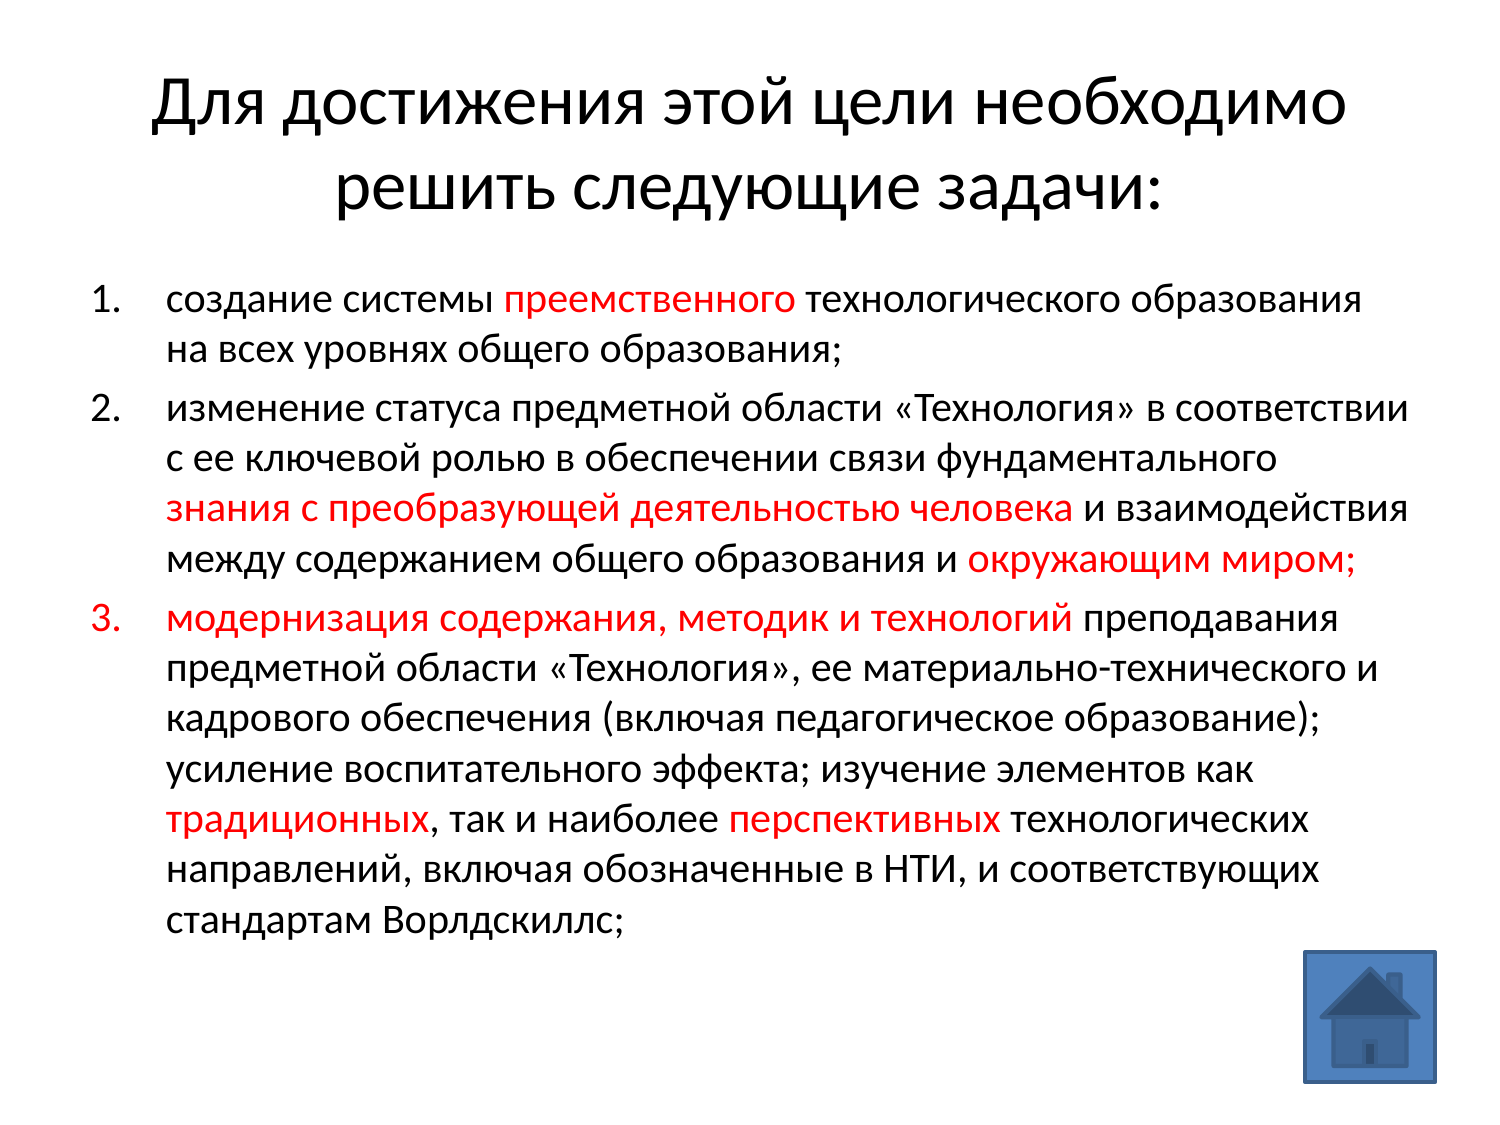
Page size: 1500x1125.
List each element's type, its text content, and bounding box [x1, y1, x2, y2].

text_box [1303, 950, 1437, 1084]
list создание системы преемственного технологического образования на всех уровнях общего образования; изменение статуса предметной области «Технология» в соответствии с ее ключевой ролью в обеспечении связи фундаментального знания с преобразующей деятельностью человека и взаимодействия между содержанием общего образования и окружающим миром; модернизация содержания, методик и технологий преподавания предметной области «Технология», ее материально-технического и кадрового обеспечения (включая педагогическое образование); усиление воспитательного эффекта; изучение элементов как традиционных, так и наиболее перспективных технологических направлений, включая обозначенные в НТИ, и соответствующих стандартам Ворлдскиллс; [75, 262, 1425, 1005]
title Для достижения этой цели необходимо решить следующие задачи: [75, 45, 1425, 233]
